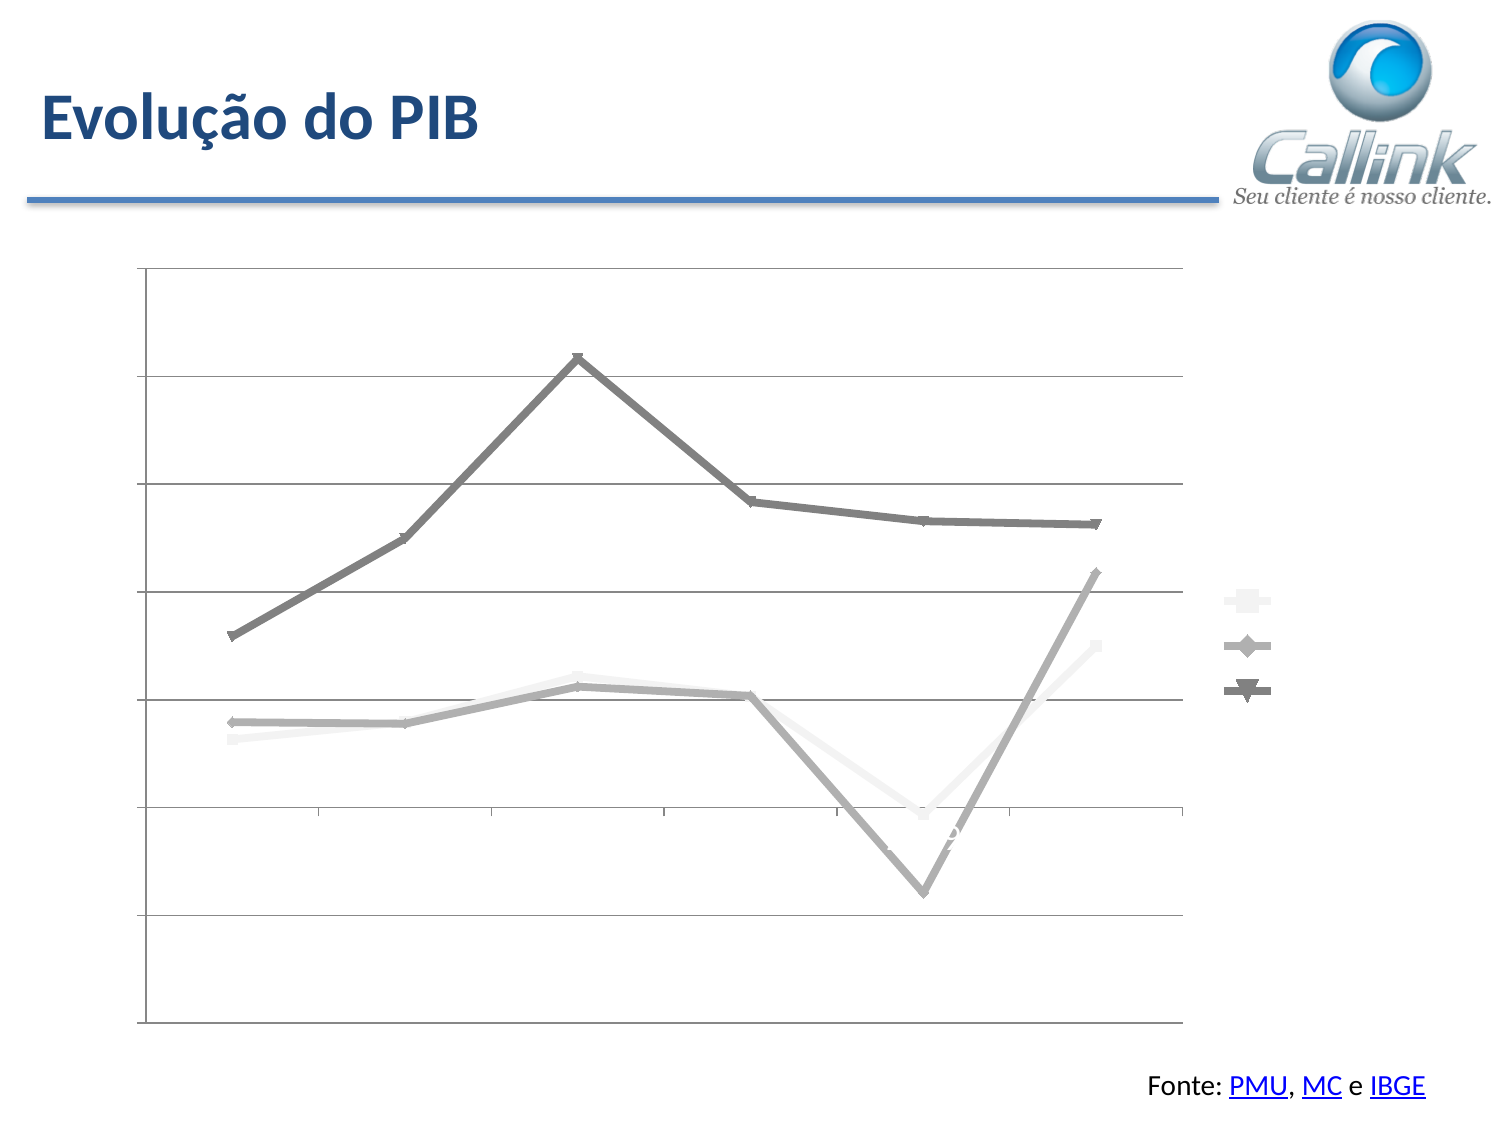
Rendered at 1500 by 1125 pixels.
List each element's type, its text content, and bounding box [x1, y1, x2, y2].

picture [1228, 19, 1497, 207]
chart [26, 233, 1474, 1059]
title Evolução do PIB [27, 26, 1219, 200]
text_box Fonte: PMU, MC e IBGE [1132, 1066, 1441, 1109]
